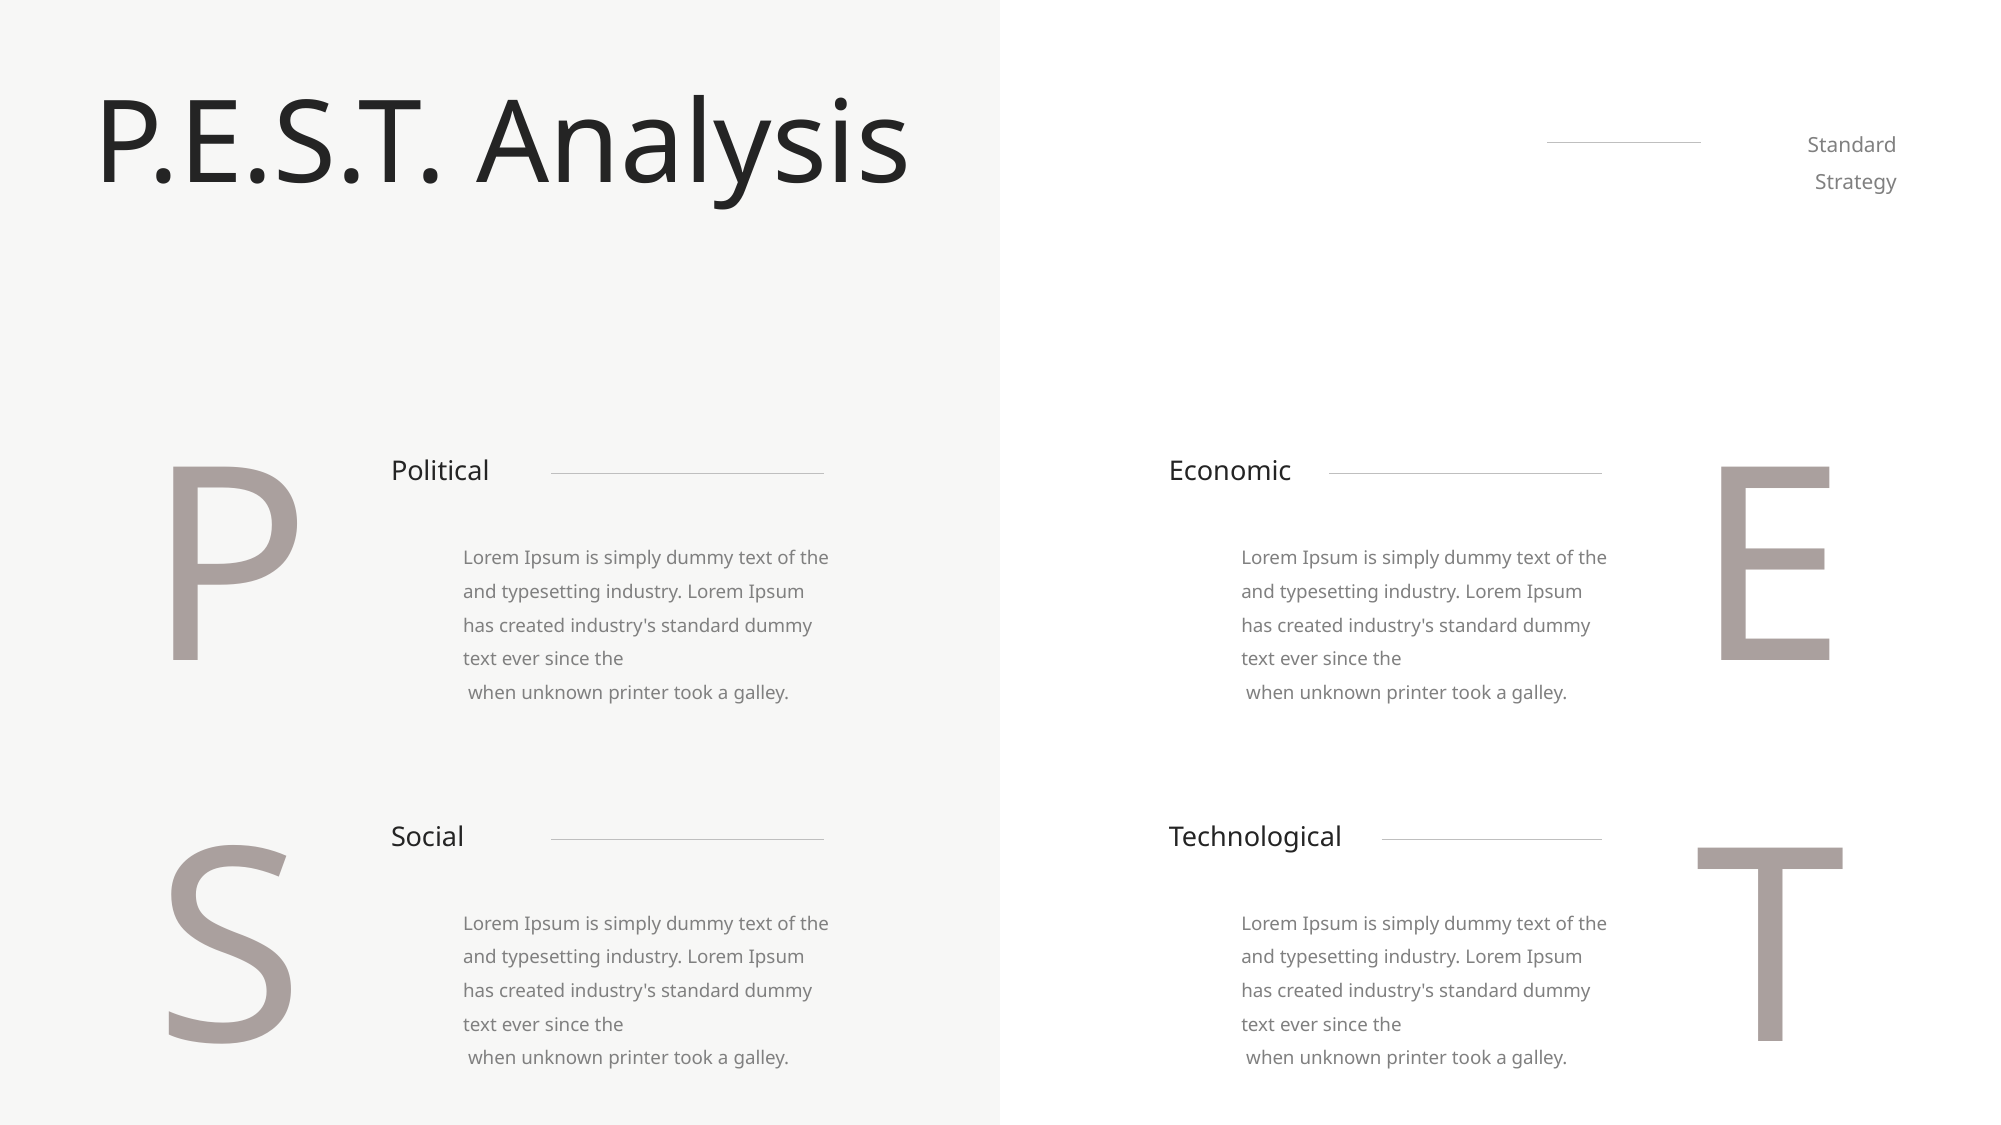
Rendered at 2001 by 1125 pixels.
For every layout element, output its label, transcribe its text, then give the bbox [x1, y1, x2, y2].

text_box P [83, 381, 377, 722]
text_box Lorem Ipsum is simply dummy text of the and typesetting industry. Lorem Ipsum has created industry's standard dummy text ever since the when unknown printer took a galley. [448, 892, 846, 1076]
text_box Political [376, 446, 606, 494]
text_box E [1623, 381, 1917, 722]
text_box Standard Strategy [1720, 111, 1912, 202]
text_box Lorem Ipsum is simply dummy text of the and typesetting industry. Lorem Ipsum has created industry's standard dummy text ever since the when unknown printer took a galley. [1226, 892, 1624, 1076]
text_box T [1623, 763, 1917, 1103]
text_box P.E.S.T. Analysis [79, 61, 1000, 214]
text_box Lorem Ipsum is simply dummy text of the and typesetting industry. Lorem Ipsum has created industry's standard dummy text ever since the when unknown printer took a galley. [1226, 527, 1624, 711]
text_box S [83, 763, 377, 1103]
text_box Lorem Ipsum is simply dummy text of the and typesetting industry. Lorem Ipsum has created industry's standard dummy text ever since the when unknown printer took a galley. [448, 527, 846, 711]
text_box Economic [1154, 446, 1384, 494]
text_box [0, 0, 1001, 1125]
text_box Technological [1154, 811, 1384, 859]
text_box Social [376, 811, 606, 859]
